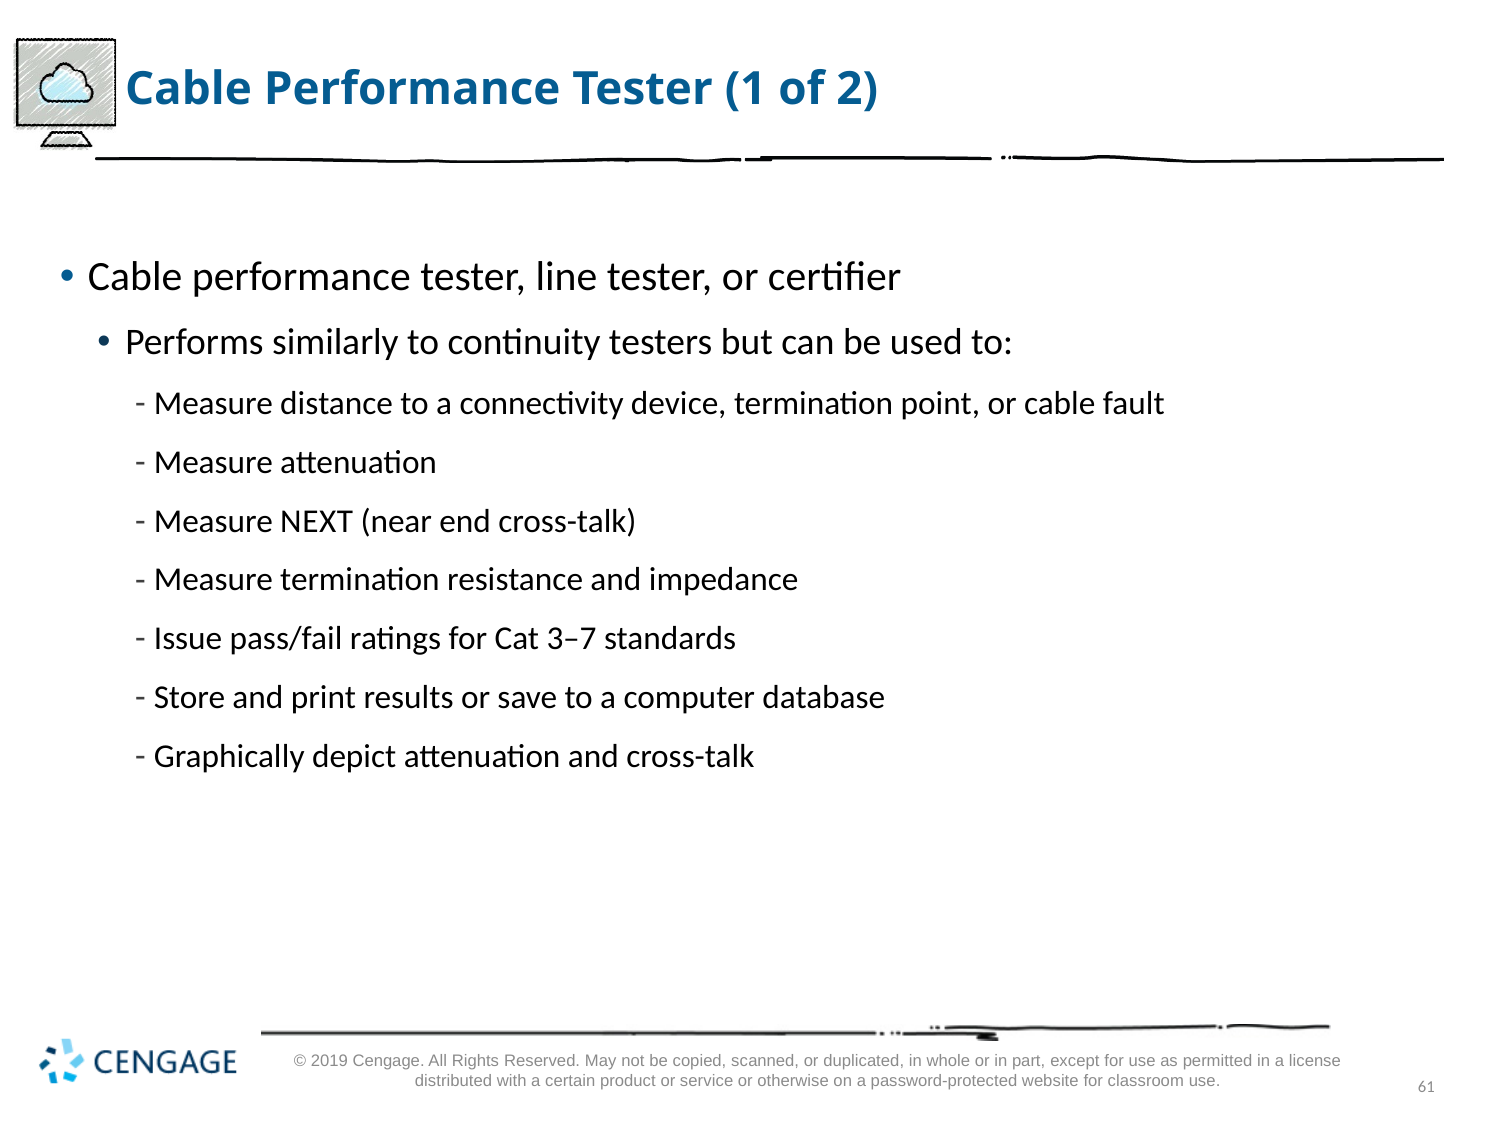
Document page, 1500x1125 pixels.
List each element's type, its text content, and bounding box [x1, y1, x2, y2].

list Cable performance tester, line tester, or certifier Performs similarly to continuity testers but can be used to: Measure distance to a connectivity device, termination point, or cable fault Measure attenuation Measure N E X T (near end cross-talk) Measure termination resistance and impedance Issue pass/fail ratings for Cat 3–7 standards Store and print results or save to a computer database Graphically depict attenuation and cross-talk [59, 252, 1441, 781]
picture [19, 1025, 249, 1096]
footer © 2019 Cengage. All Rights Reserved. May not be copied, scanned, or duplicated, in whole or in part, except for use as permitted in a license distributed with a certain product or service or otherwise on a password-protected website for classroom use. [262, 1050, 1375, 1091]
picture [261, 1024, 1331, 1041]
title Cable Performance Tester (1 of 2) [125, 66, 1442, 116]
picture [95, 155, 1444, 163]
picture [13, 36, 117, 151]
